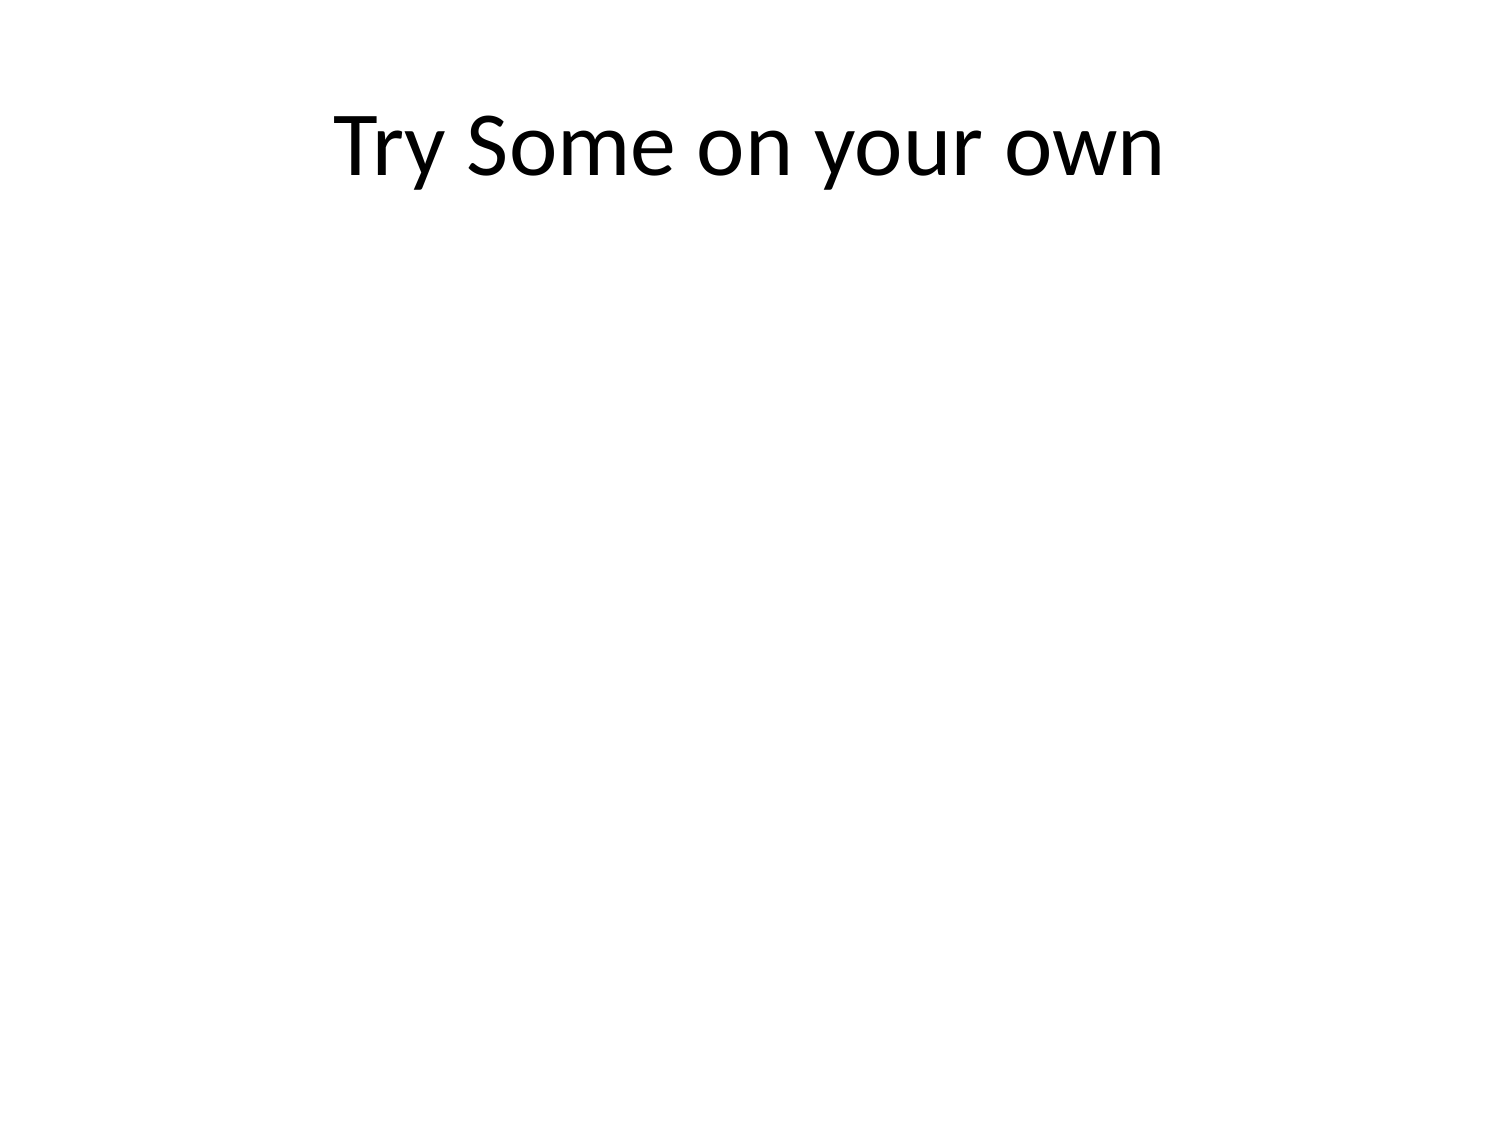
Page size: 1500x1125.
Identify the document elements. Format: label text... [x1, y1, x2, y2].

title Try Some on your own [75, 45, 1425, 233]
